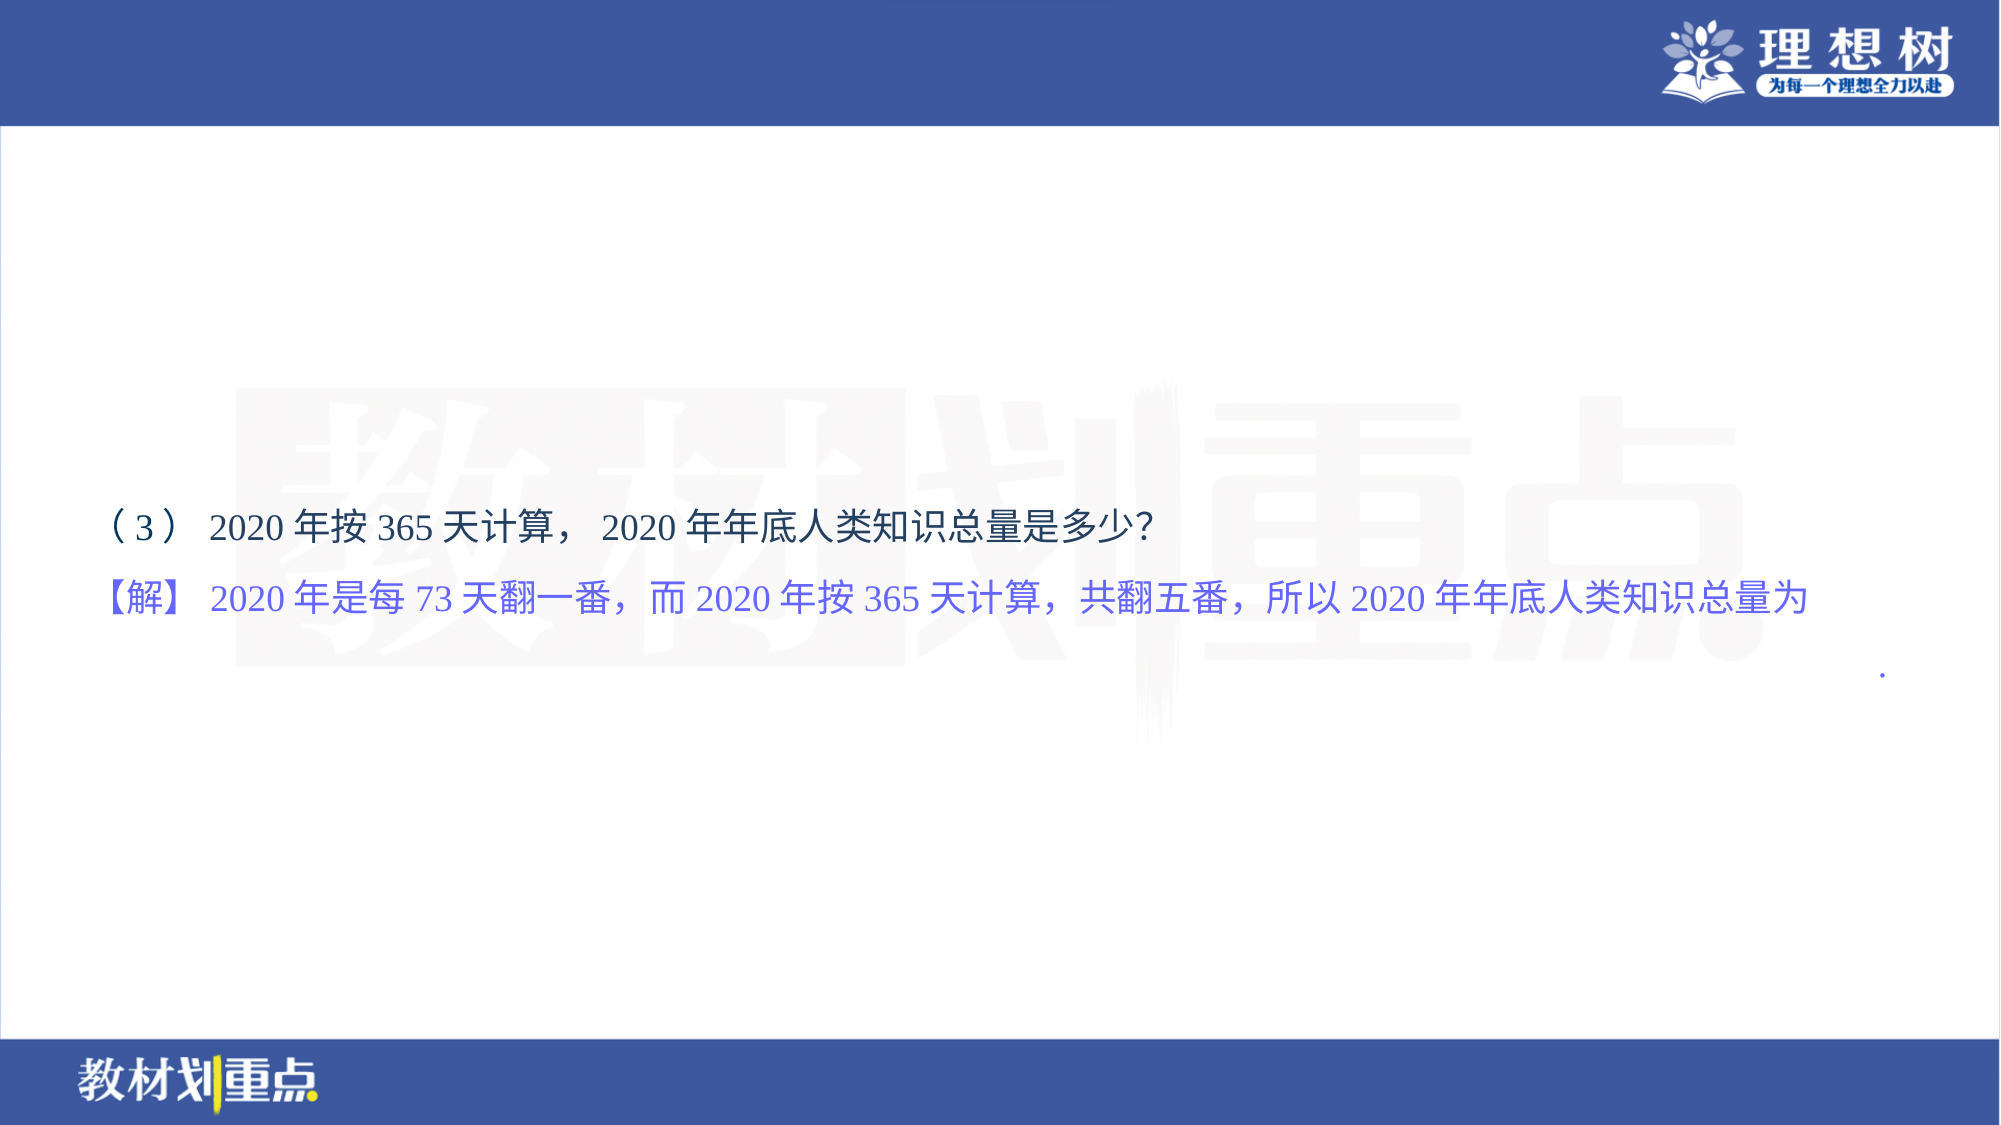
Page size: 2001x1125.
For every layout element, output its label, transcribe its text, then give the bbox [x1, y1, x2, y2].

text_box （3）2020年按365天计算，2020年年底人类知识总量是多少？ [88, 481, 1911, 542]
picture [0, 0, 2000, 1125]
